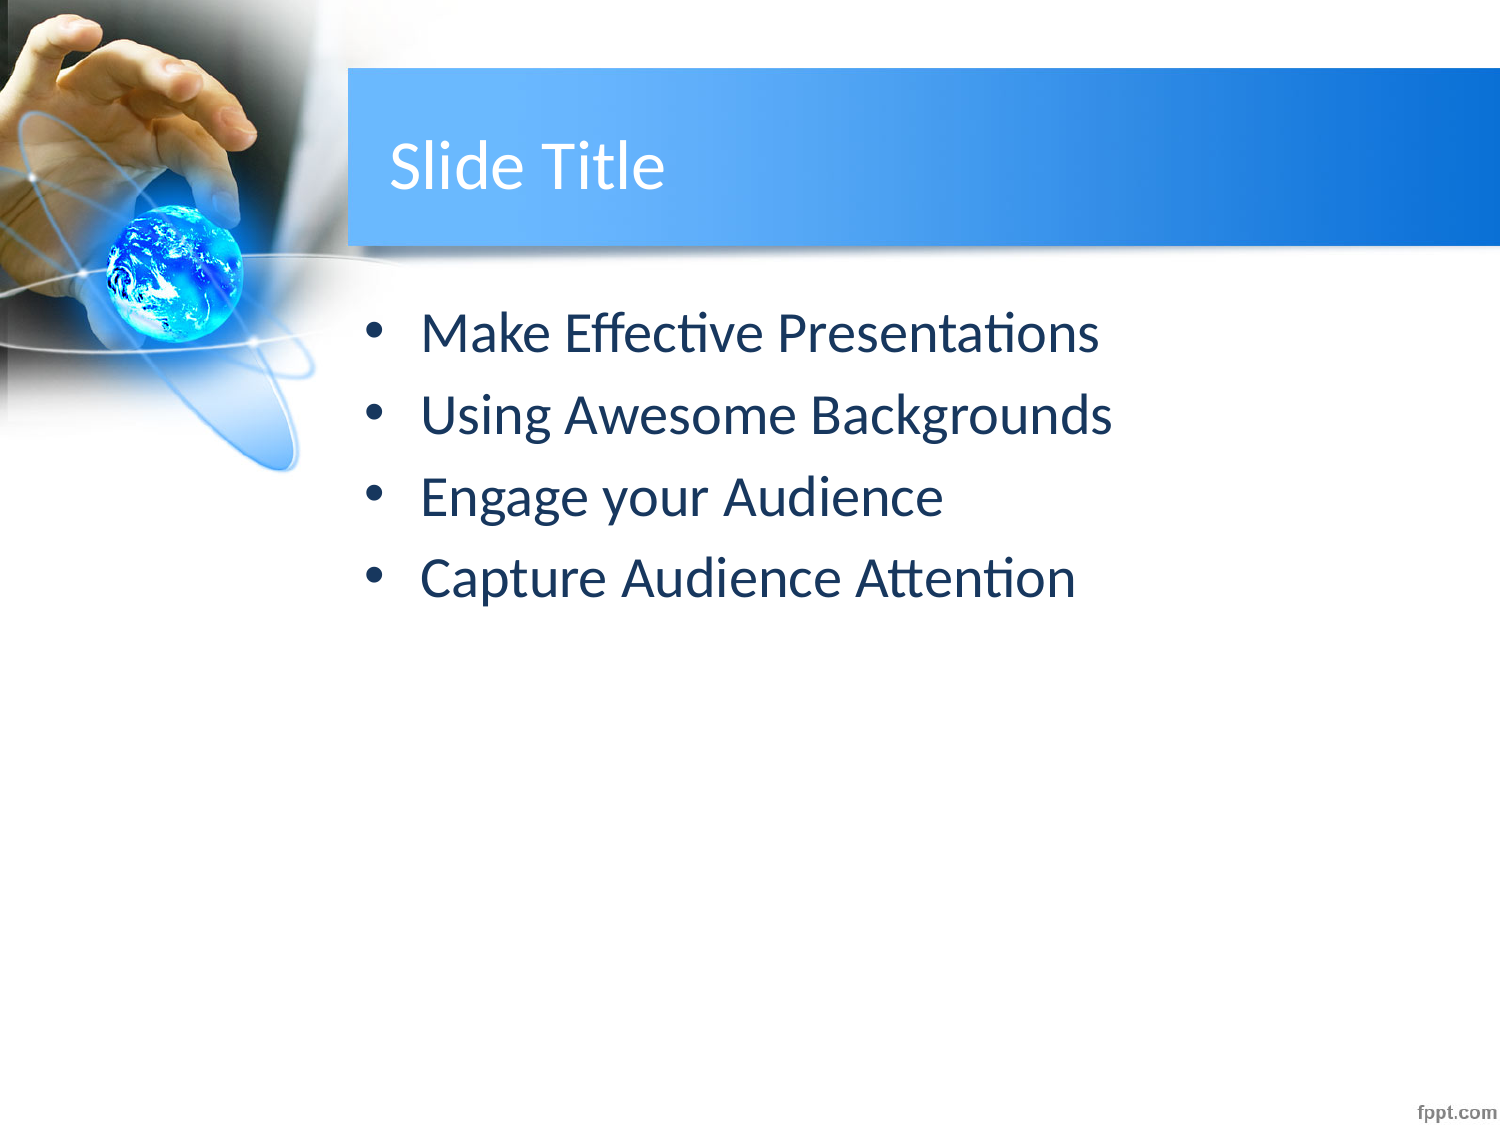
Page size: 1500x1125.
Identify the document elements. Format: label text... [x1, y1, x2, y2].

list Make Effective Presentations Using Awesome Backgrounds Engage your Audience Capture Audience Attention [349, 286, 1402, 1039]
picture [0, 0, 1500, 1125]
title Slide Title [374, 111, 1452, 212]
